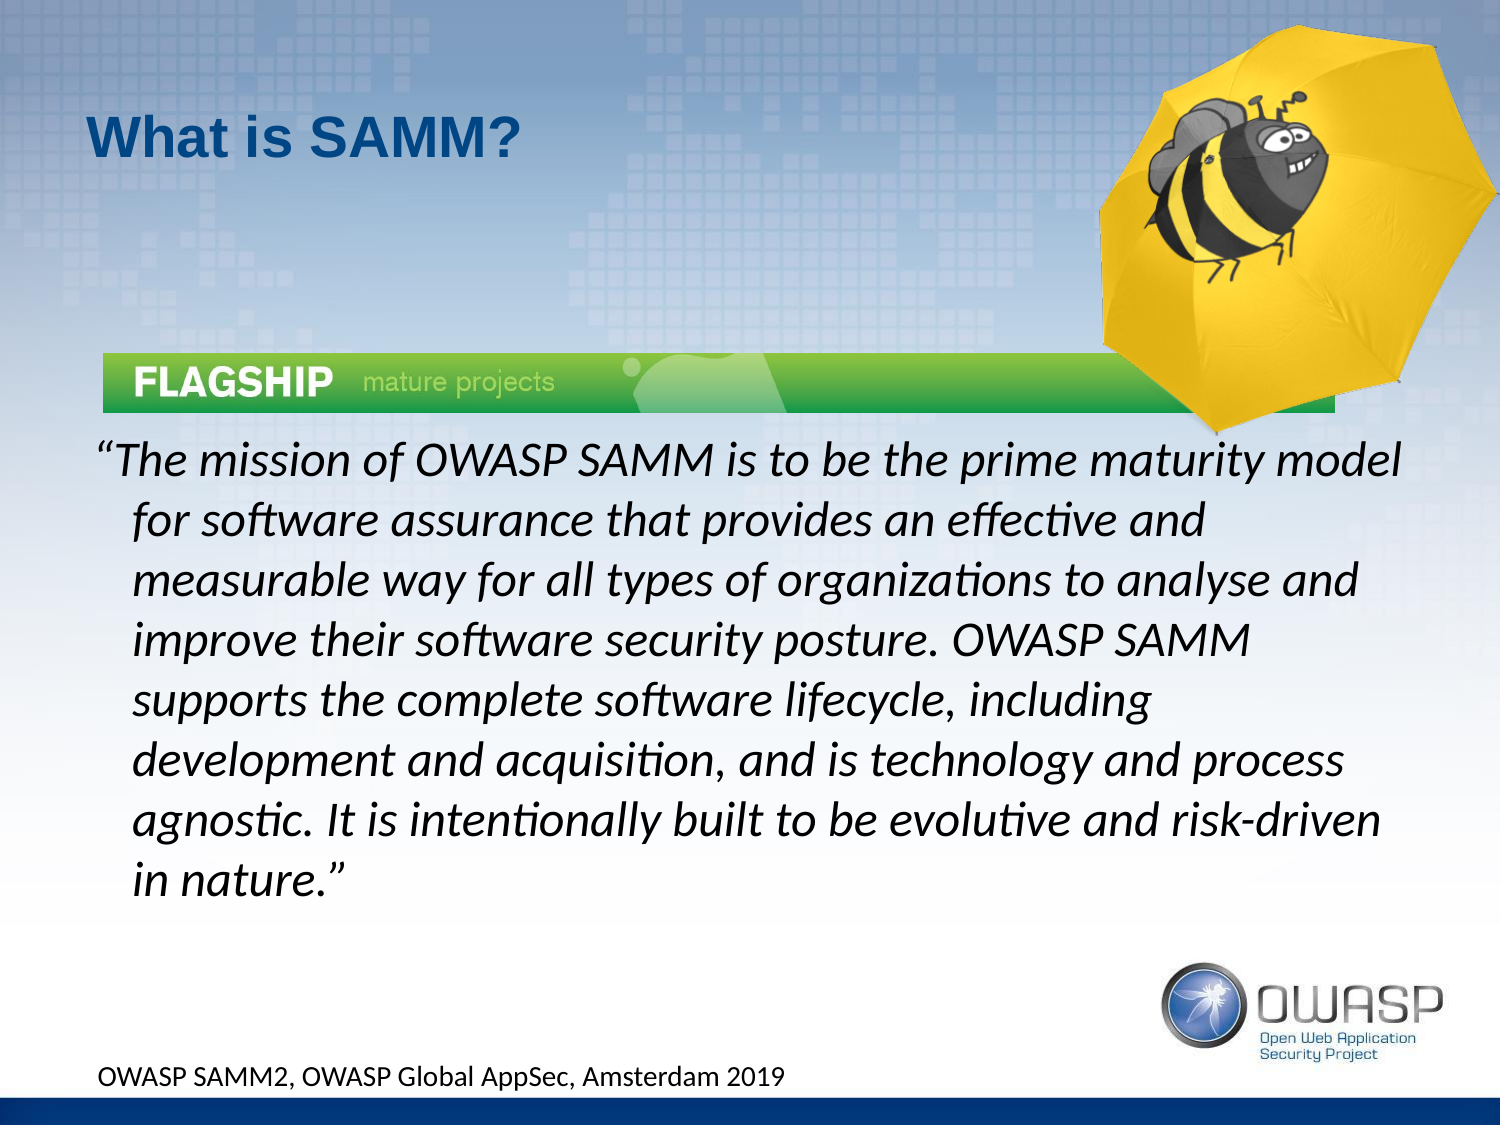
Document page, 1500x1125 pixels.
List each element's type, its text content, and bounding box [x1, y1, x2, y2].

picture [0, 0, 1500, 1125]
text_box OWASP SAMM2, OWASP Global AppSec, Amsterdam 2019 [0, 1042, 884, 1103]
list “The mission of OWASP SAMM is to be the prime maturity model for software assurance that provides an effective and measurable way for all types of organizations to analyse and improve their software security posture. OWASP SAMM supports the complete software lifecycle, including development and acquisition, and is technology and process agnostic. It is intentionally built to be evolutive and risk-driven in nature.” [75, 330, 1425, 1008]
title What is SAMM? [75, 45, 1038, 233]
